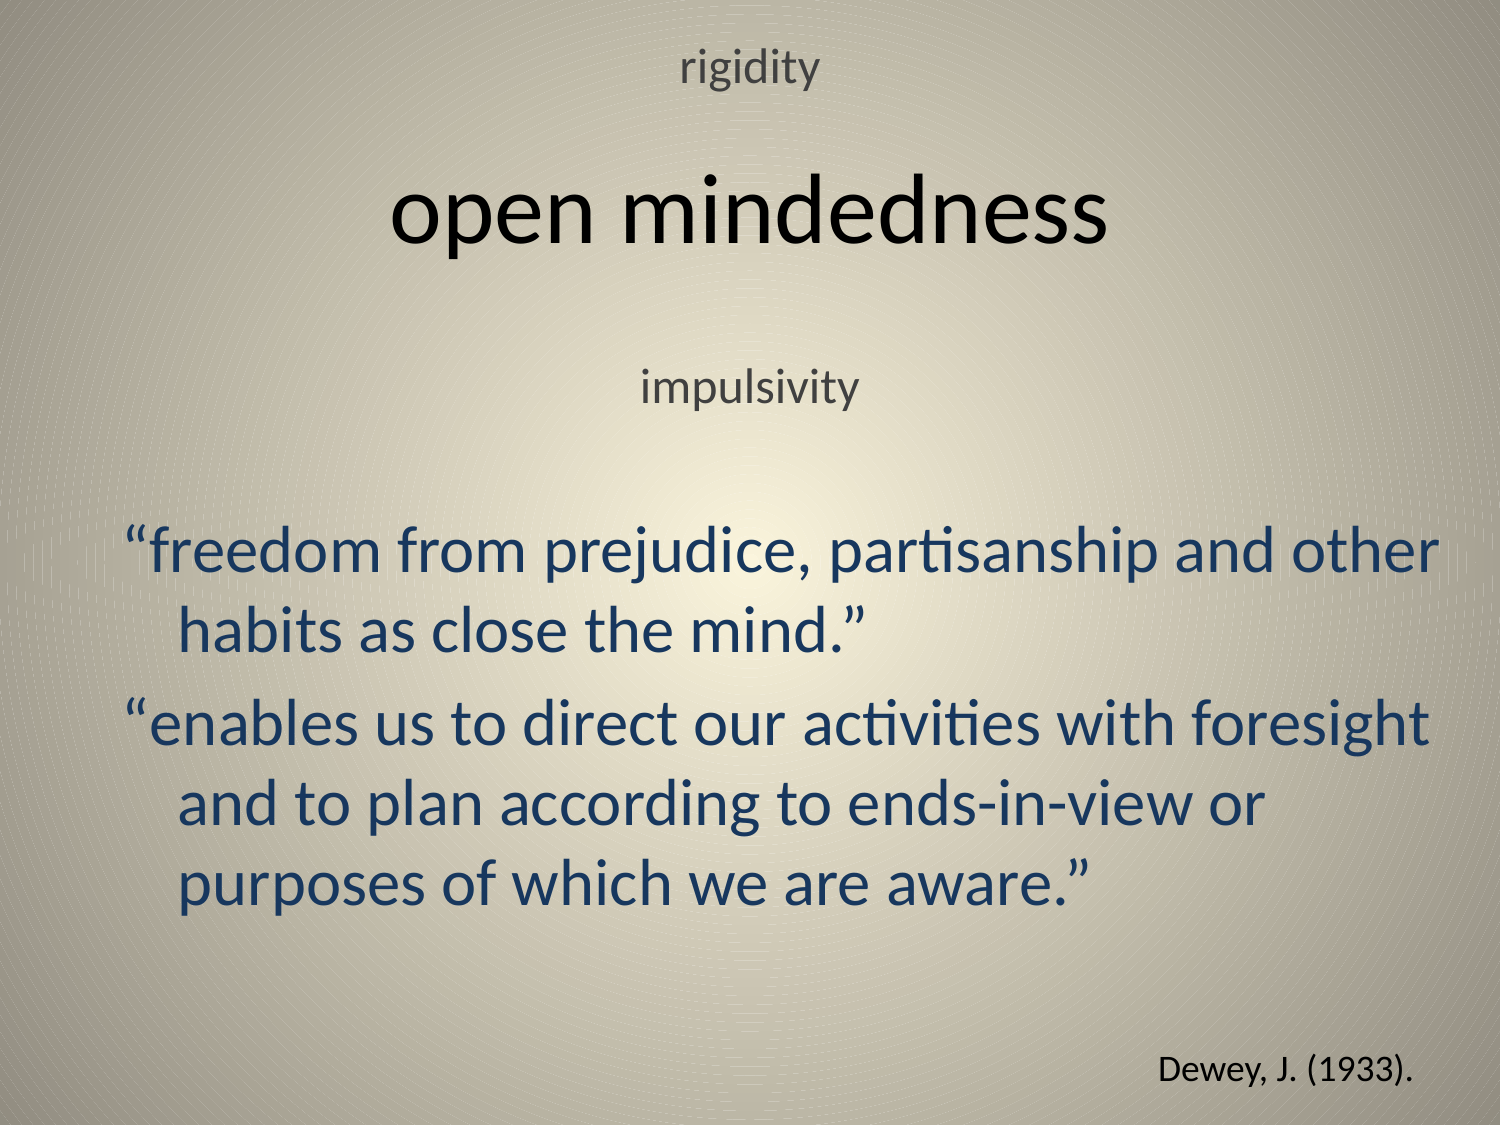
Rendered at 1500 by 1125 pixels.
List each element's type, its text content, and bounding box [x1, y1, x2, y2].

text_box Dewey, J. (1933). [1143, 1036, 1438, 1097]
title rigidity open mindedness impulsivity [75, 0, 1425, 447]
list “freedom from prejudice, partisanship and other habits as close the mind.” “enables us to direct our activities with foresight and to plan according to ends-in-view or purposes of which we are aware.” [106, 498, 1457, 1049]
